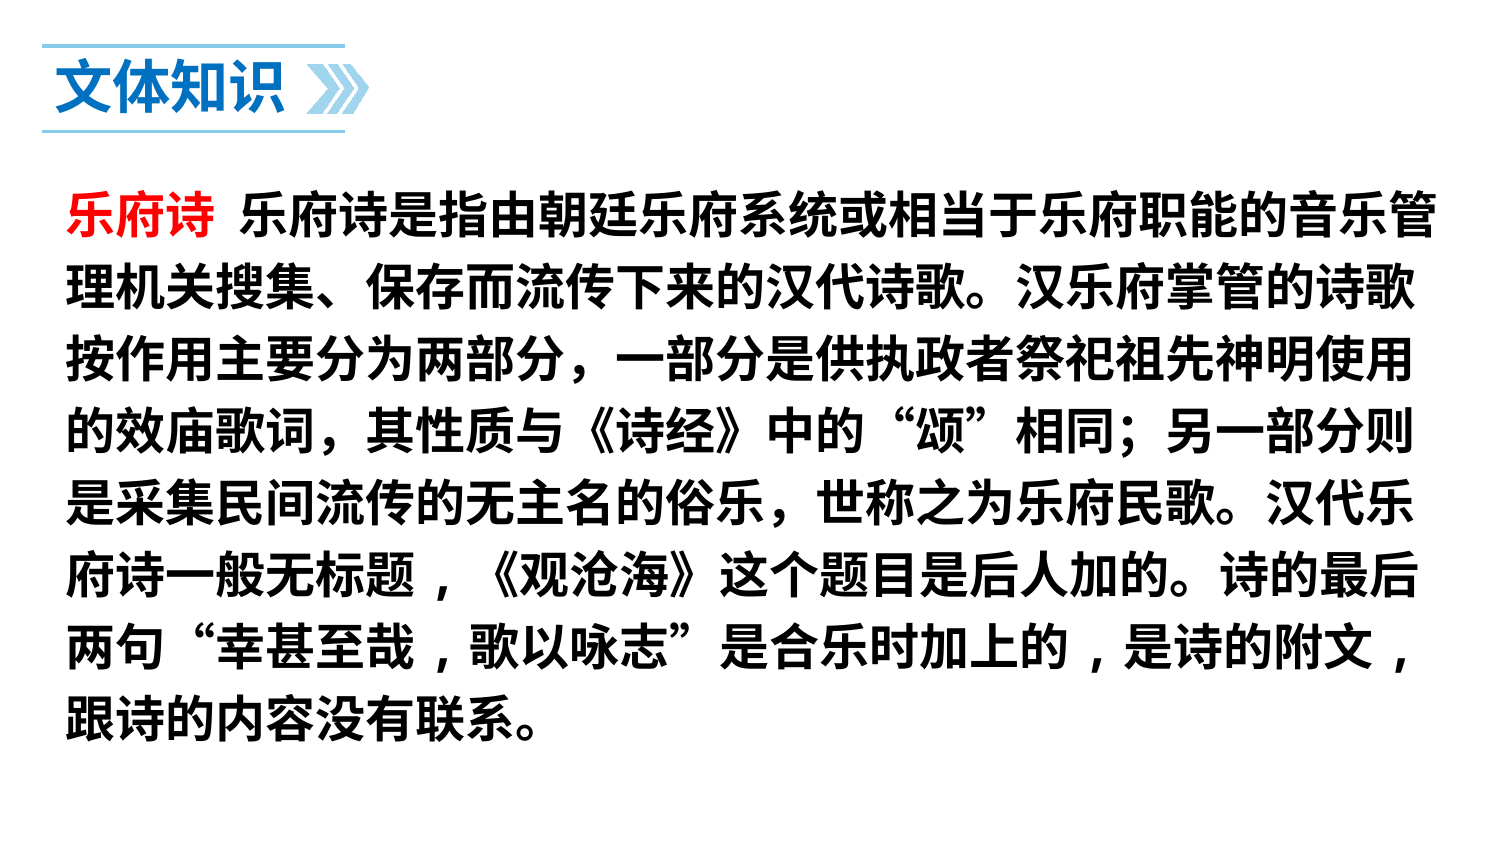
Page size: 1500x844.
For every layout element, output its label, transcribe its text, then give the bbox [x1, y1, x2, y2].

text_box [30, 43, 369, 133]
text_box 乐府诗 乐府诗是指由朝廷乐府系统或相当于乐府职能的音乐管理机关搜集、保存而流传下来的汉代诗歌。汉乐府掌管的诗歌按作用主要分为两部分，一部分是供执政者祭祀祖先神明使用的效庙歌词，其性质与《诗经》中的“颂”相同；另一部分则是采集民间流传的无主名的俗乐，世称之为乐府民歌。汉代乐府诗一般无标题,《观沧海》这个题目是后人加的。诗的最后两句“幸甚至哉,歌以咏志”是合乐时加上的,是诗的附文,跟诗的内容没有联系。 [51, 164, 1472, 755]
